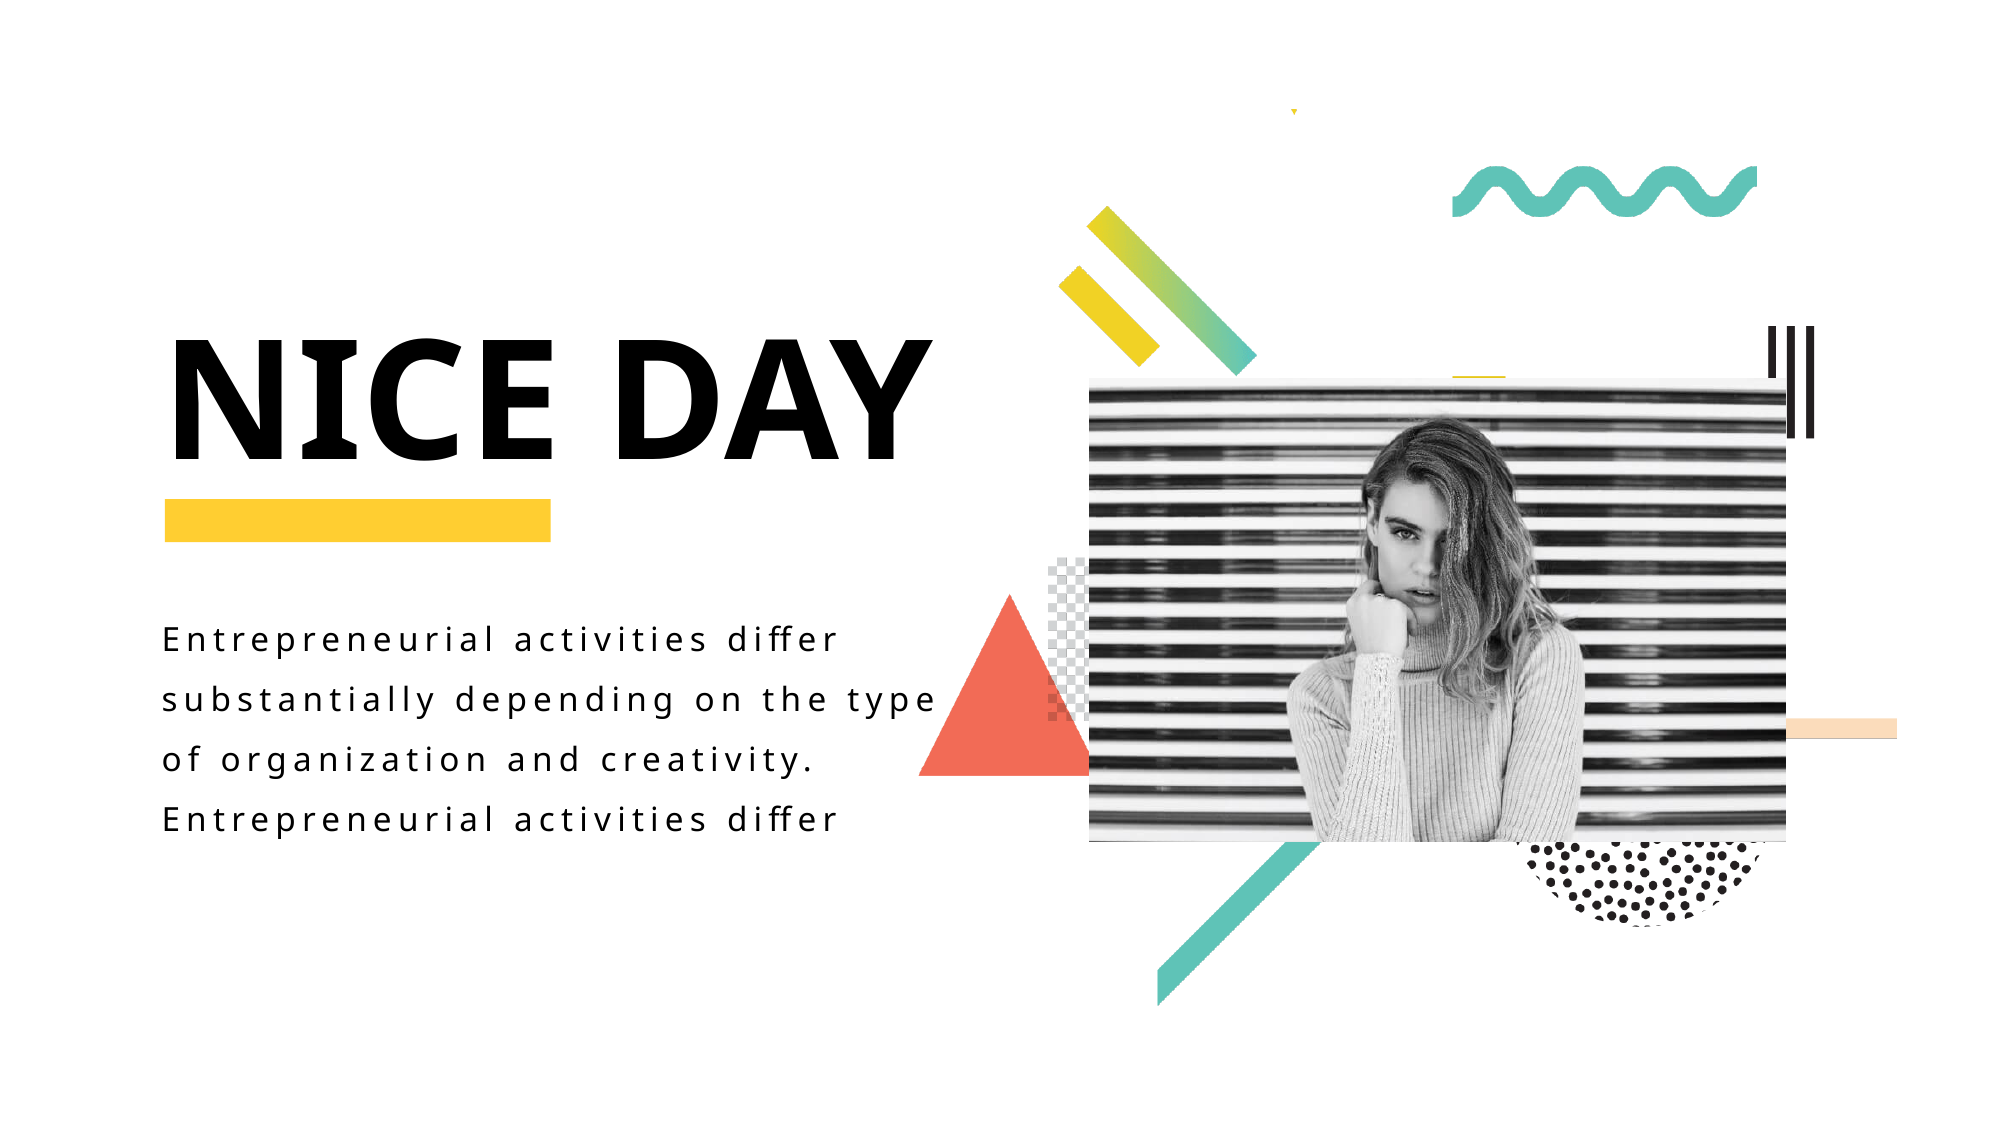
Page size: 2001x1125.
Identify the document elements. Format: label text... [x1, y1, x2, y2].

text_box [164, 498, 552, 543]
text_box Entrepreneurial activities differ substantially depending on the type of organization and creativity. Entrepreneurial activities differ [146, 591, 915, 846]
text_box NICE DAY [146, 285, 915, 501]
picture [915, 109, 1897, 1016]
